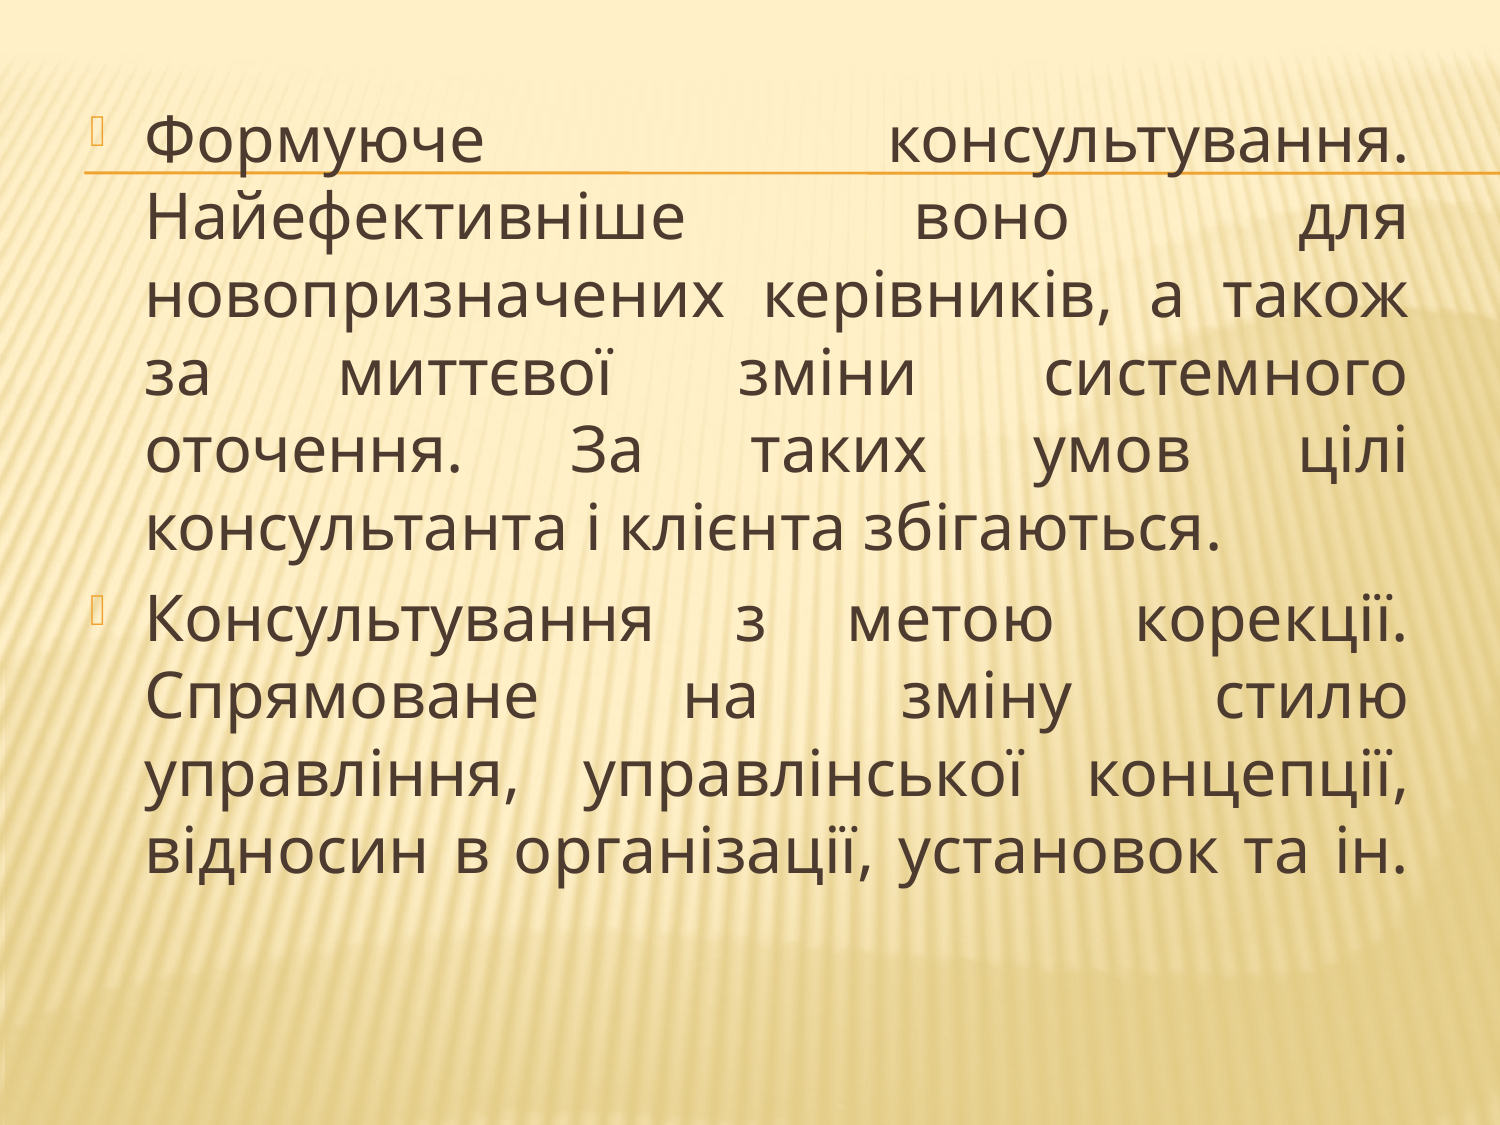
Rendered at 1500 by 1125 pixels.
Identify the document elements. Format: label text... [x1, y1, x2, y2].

list Формуюче консультування. Найефективніше воно для новопризначених керівників, а також за миттєвої зміни системного оточення. За таких умов цілі консультанта і клієнта збігаються. Консультування з метою корекції. Спрямоване на зміну стилю управління, управлінської концепції, відносин в організації, установок та ін. [75, 90, 1425, 1038]
